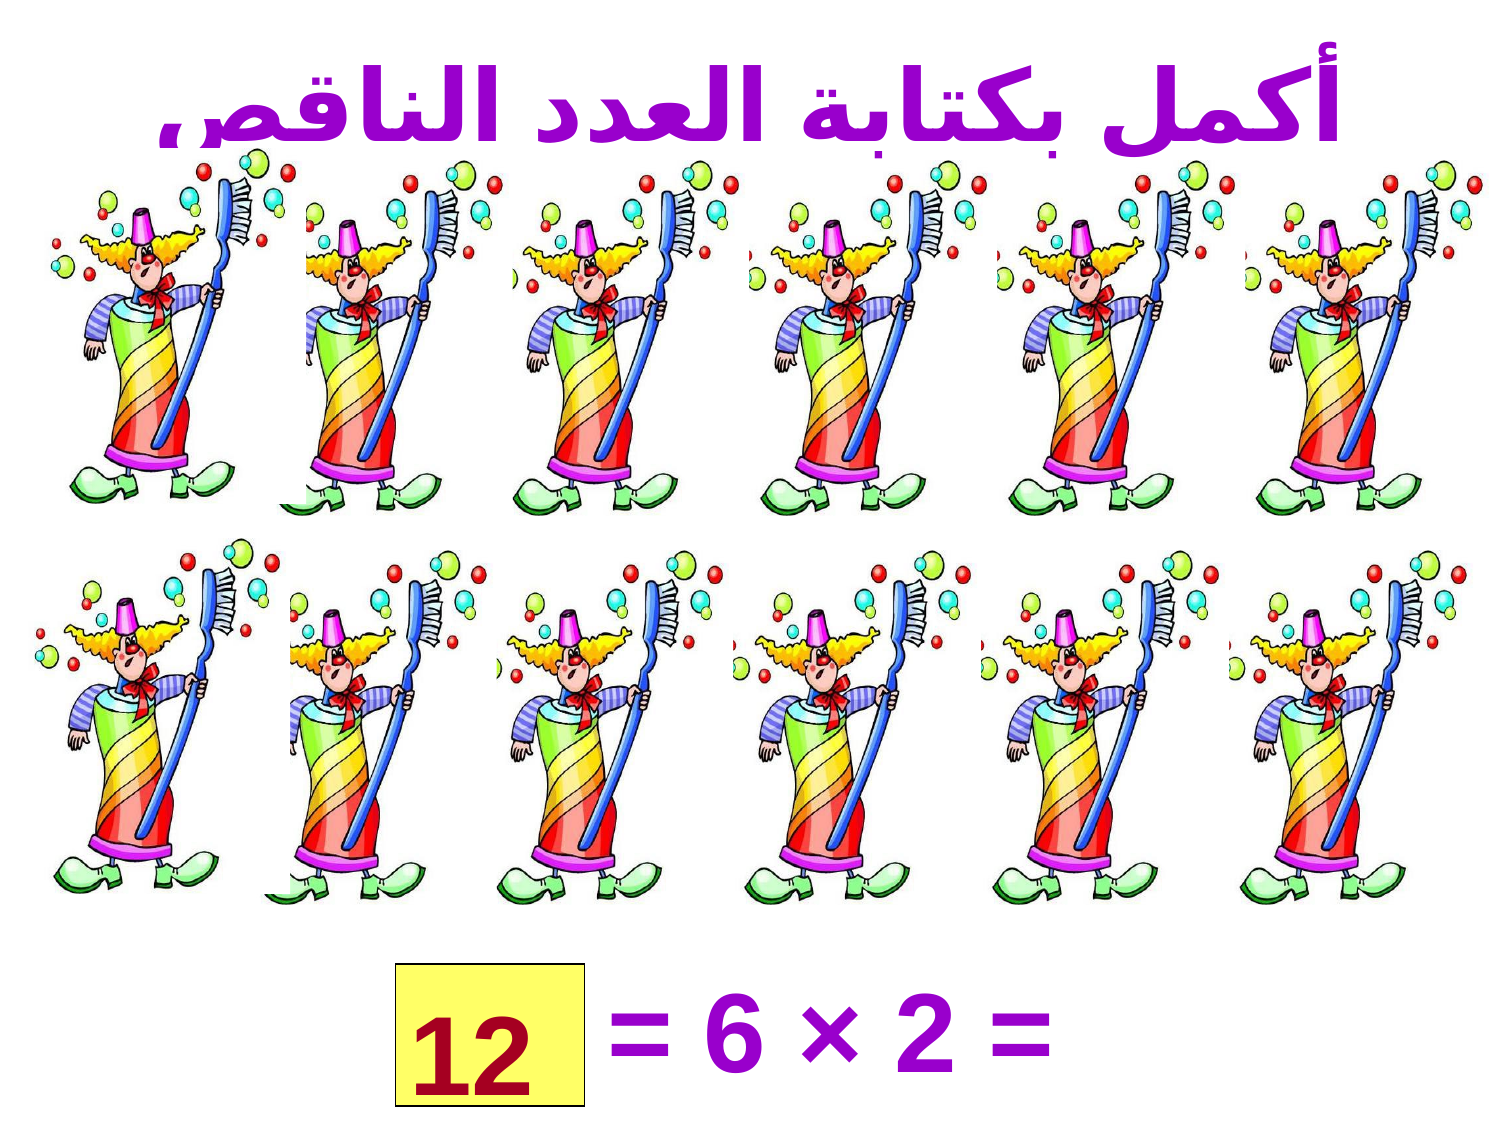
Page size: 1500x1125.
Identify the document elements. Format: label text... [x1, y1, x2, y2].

picture [17, 538, 1477, 905]
text_box 12 [359, 976, 550, 1125]
text_box = 2 × 6 = [537, 952, 1069, 1125]
picture [33, 148, 1493, 516]
title أكمل بكتابة العدد الناقص [75, 7, 1425, 160]
text_box [395, 964, 585, 1106]
